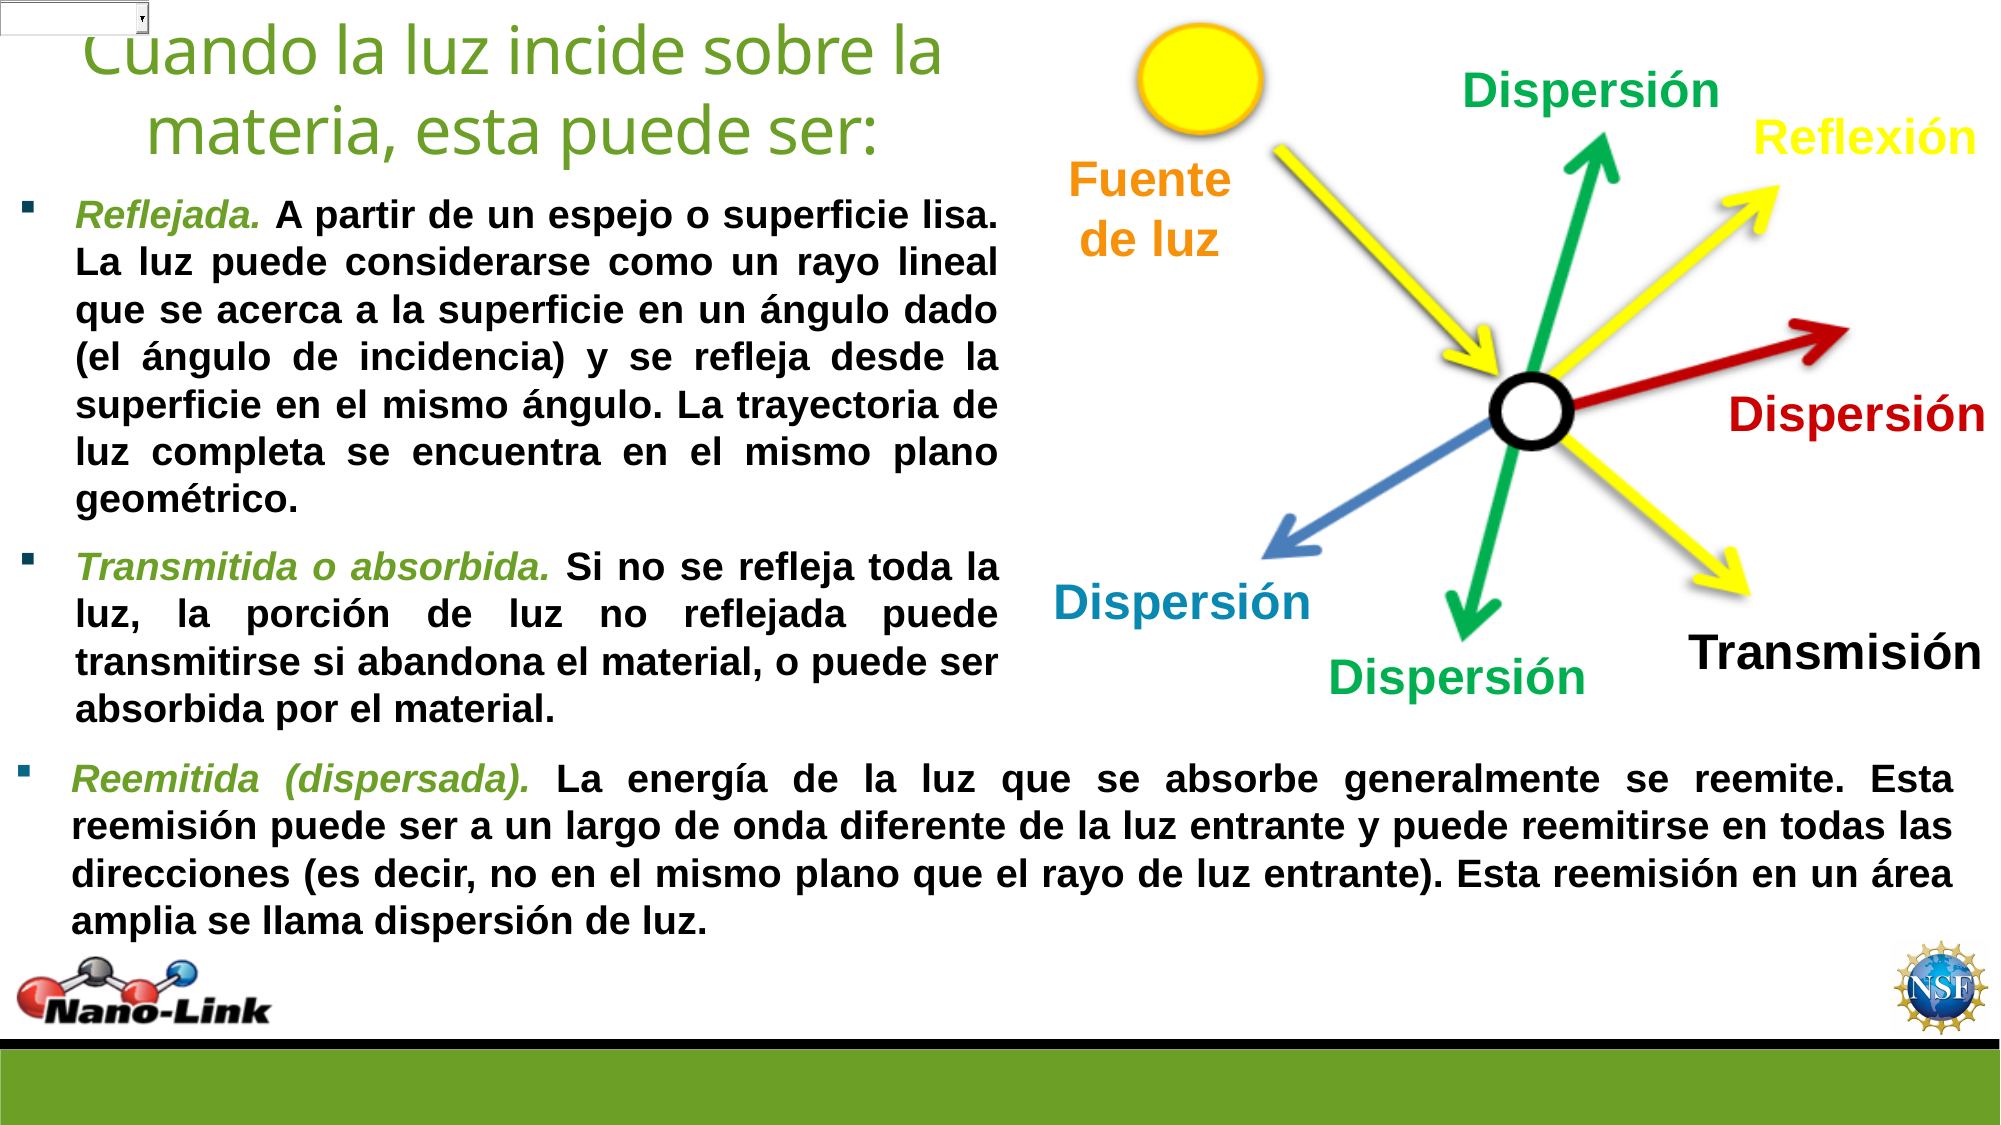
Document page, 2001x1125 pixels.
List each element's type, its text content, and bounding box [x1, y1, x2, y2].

picture [10, 946, 286, 1037]
picture [1124, 11, 1863, 645]
text_box Dispersión [1314, 653, 1602, 713]
text_box Dispersión [1039, 562, 1121, 638]
text_box Reemitida (dispersada). La energía de la luz que se absorbe generalmente se reemite. Esta reemisión puede ser a un largo de onda diferente de la luz entrante y puede reemitirse en todas las direcciones (es decir, no en el mismo plano que el rayo de luz entrante). Esta reemisión en un área amplia se llama dispersión de luz. [0, 745, 1971, 950]
picture [1891, 939, 1990, 1037]
text_box Reflejada. A partir de un espejo o superficie lisa. La luz puede considerarse como un rayo lineal que se acerca a la superficie en un ángulo dado (el ángulo de incidencia) y se refleja desde la superficie en el mismo ángulo. La trayectoria de luz completa se encuentra en el mismo plano geométrico. Transmitida o absorbida. Si no se refleja toda la luz, la porción de luz no reflejada puede transmitirse si abandona el material, o puede ser absorbida por el material. [18, 188, 1000, 731]
text_box Dispersión [1872, 374, 2000, 449]
text_box Transmisión [1674, 612, 1999, 688]
picture [0, 0, 151, 38]
text_box Fuente de luz [1048, 139, 1121, 274]
text_box Cuando la luz incide sobre la materia, esta puede ser: [0, 12, 1025, 163]
text_box Reflexión [1872, 96, 2000, 172]
